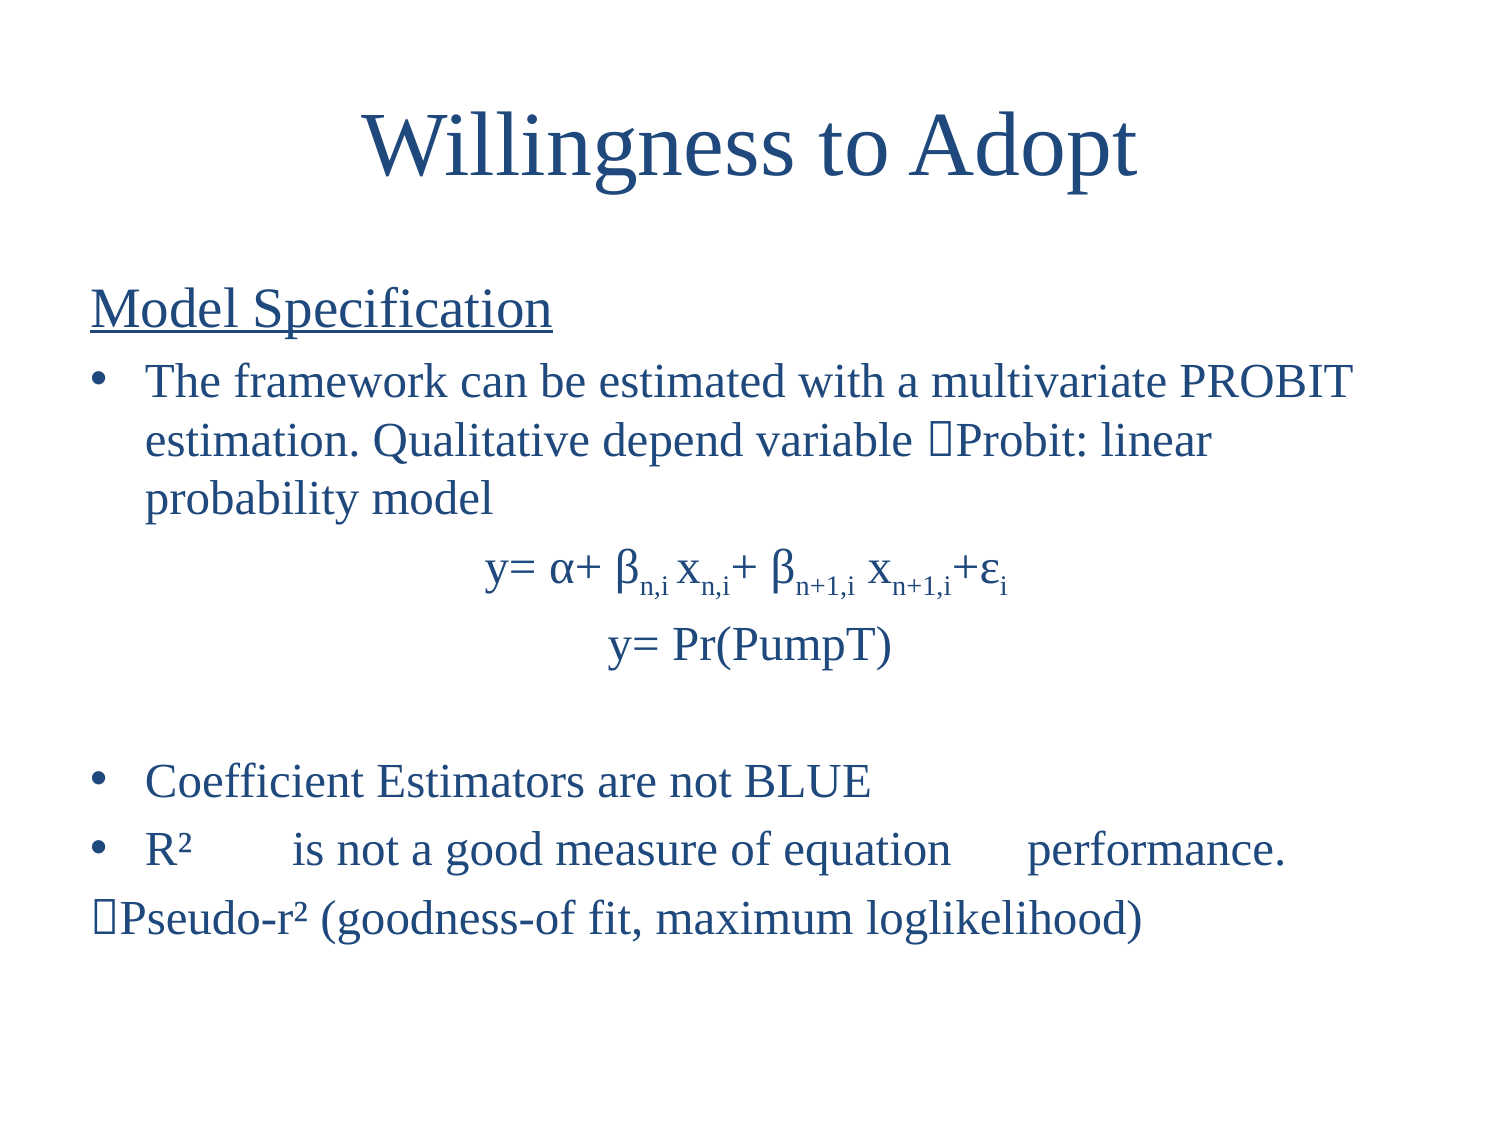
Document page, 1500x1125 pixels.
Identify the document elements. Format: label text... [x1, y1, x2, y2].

title Willingness to Adopt [75, 45, 1425, 233]
list Model Specification The framework can be estimated with a multivariate PROBIT estimation. Qualitative depend variable Probit: linear probability model y= α+ βn,i xn,i+ βn+1,i xn+1,i+εi y= Pr(PumpT) Coefficient Estimators are not BLUE R² is not a good measure of equation performance. Pseudo-r² (goodness-of fit, maximum loglikelihood) [75, 262, 1425, 1005]
